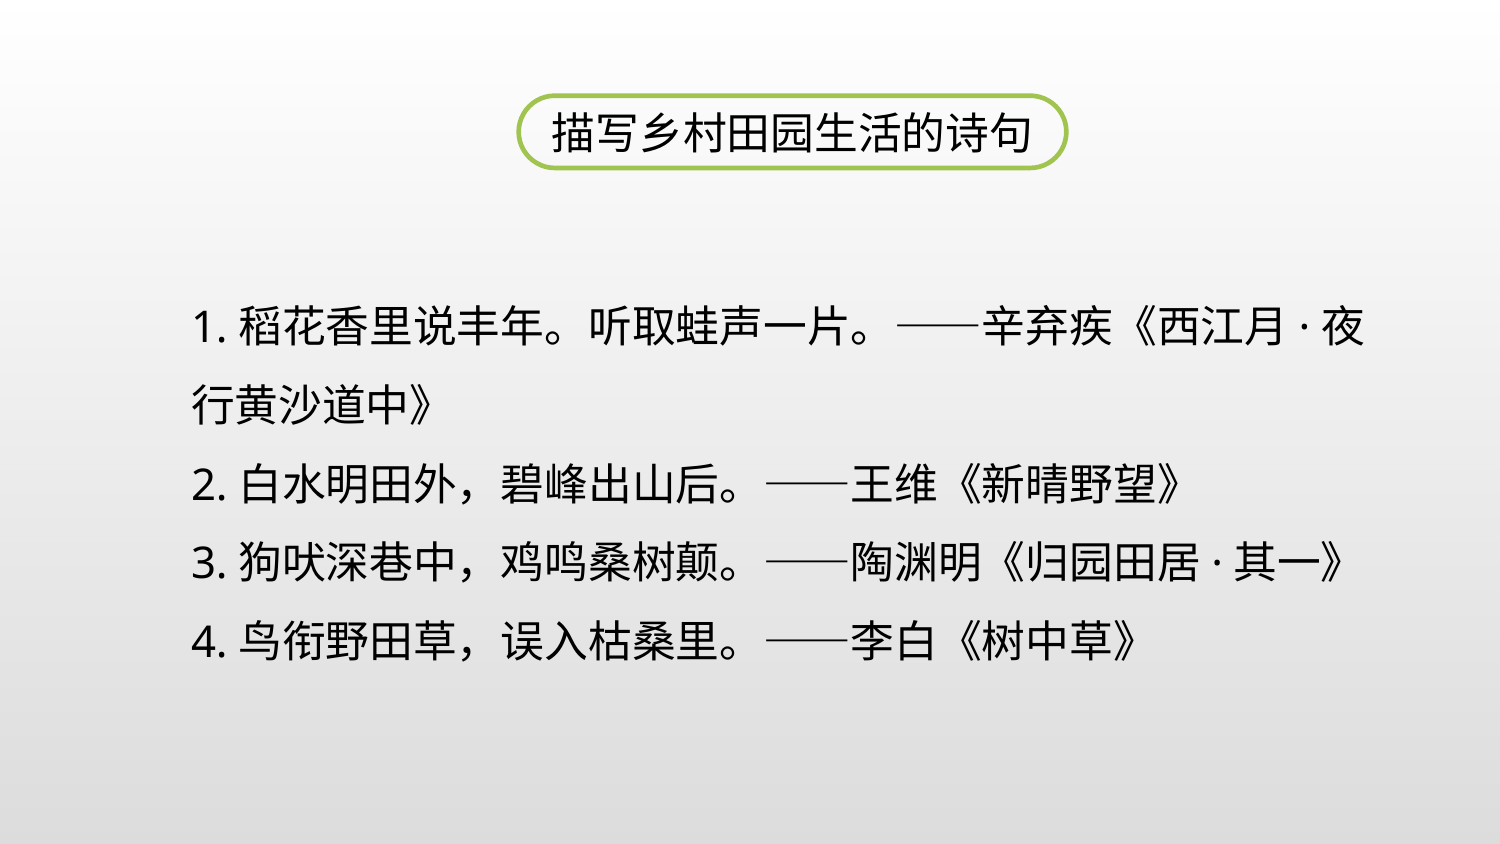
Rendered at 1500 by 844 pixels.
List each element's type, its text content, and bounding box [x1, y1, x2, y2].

text_box 1.稻花香里说丰年。听取蛙声一片。——辛弃疾《西江月·夜行黄沙道中》 2.白水明田外，碧峰出山后。——王维《新晴野望》 3.狗吠深巷中，鸡鸣桑树颠。——陶渊明《归园田居·其一》 4.鸟衔野田草，误入枯桑里。——李白《树中草》 [179, 266, 1406, 672]
text_box 描写乡村田园生活的诗句 [517, 94, 1068, 169]
